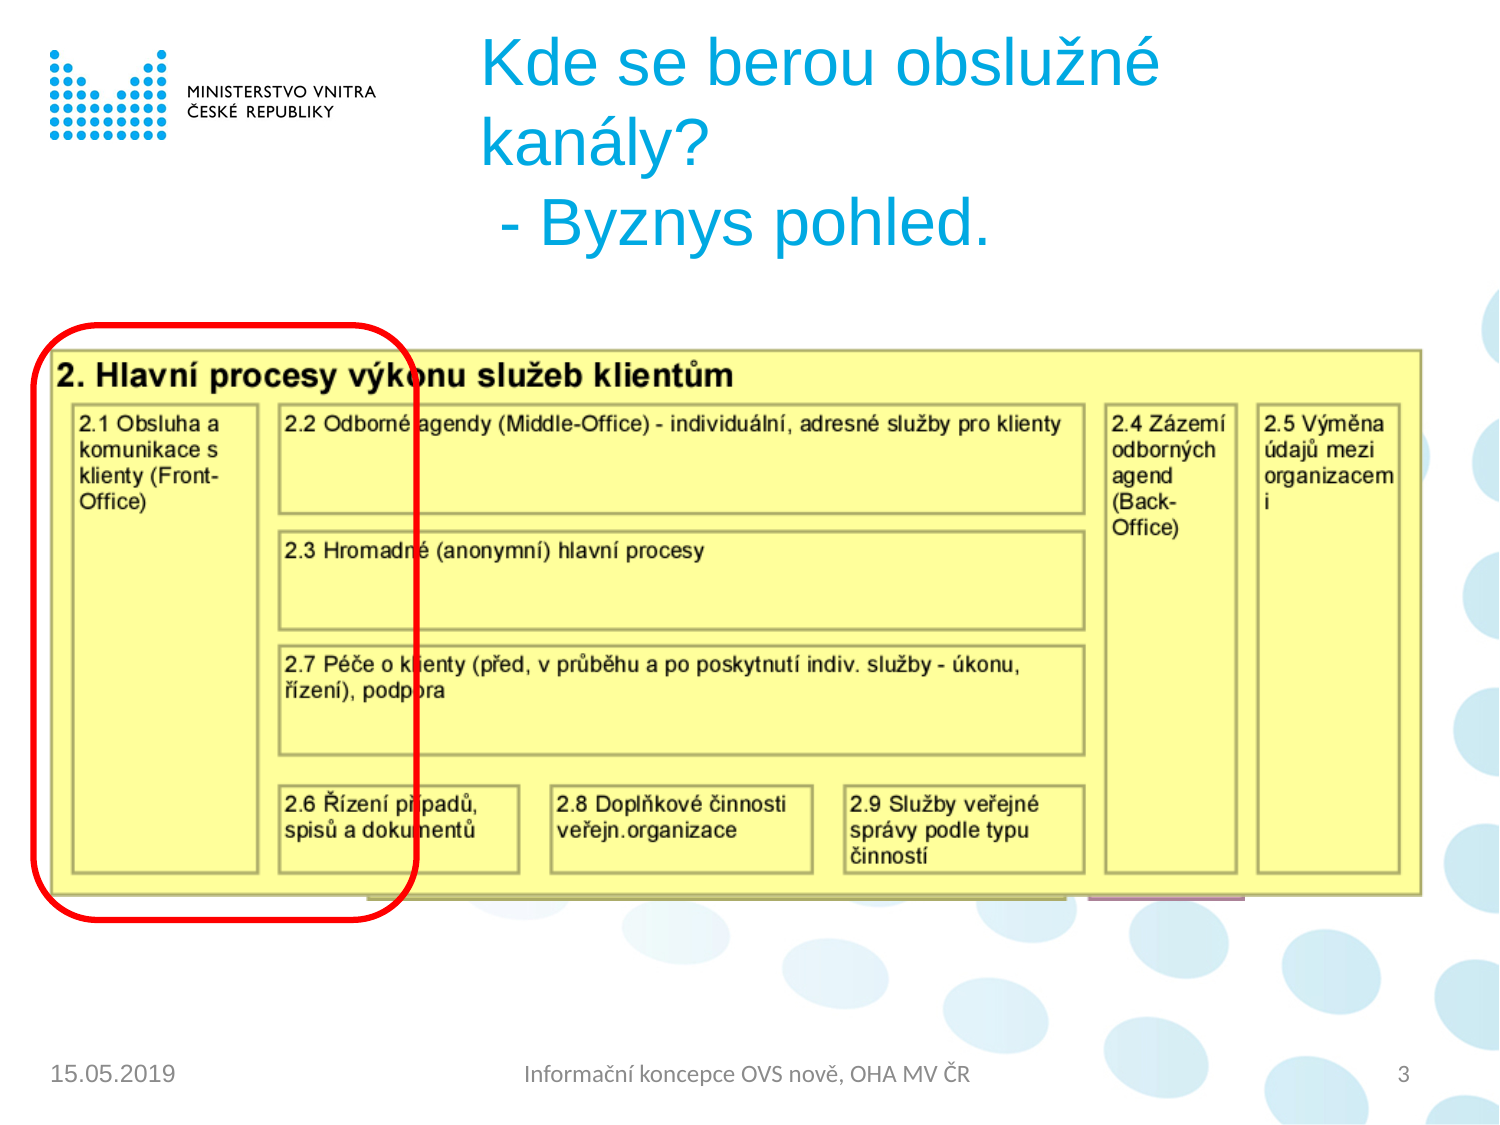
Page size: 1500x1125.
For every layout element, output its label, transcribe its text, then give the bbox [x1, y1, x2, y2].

text_box [31, 323, 404, 894]
text_box [53, 905, 392, 923]
picture [0, 0, 1500, 1125]
slide_number 3 [1210, 1042, 1425, 1103]
footer Informační koncepce OVS nově, OHA MV ČR [398, 1042, 1098, 1103]
title Kde se berou obslužné kanály? - Byznys pohled. [465, 45, 1425, 233]
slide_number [35, 1042, 286, 1103]
